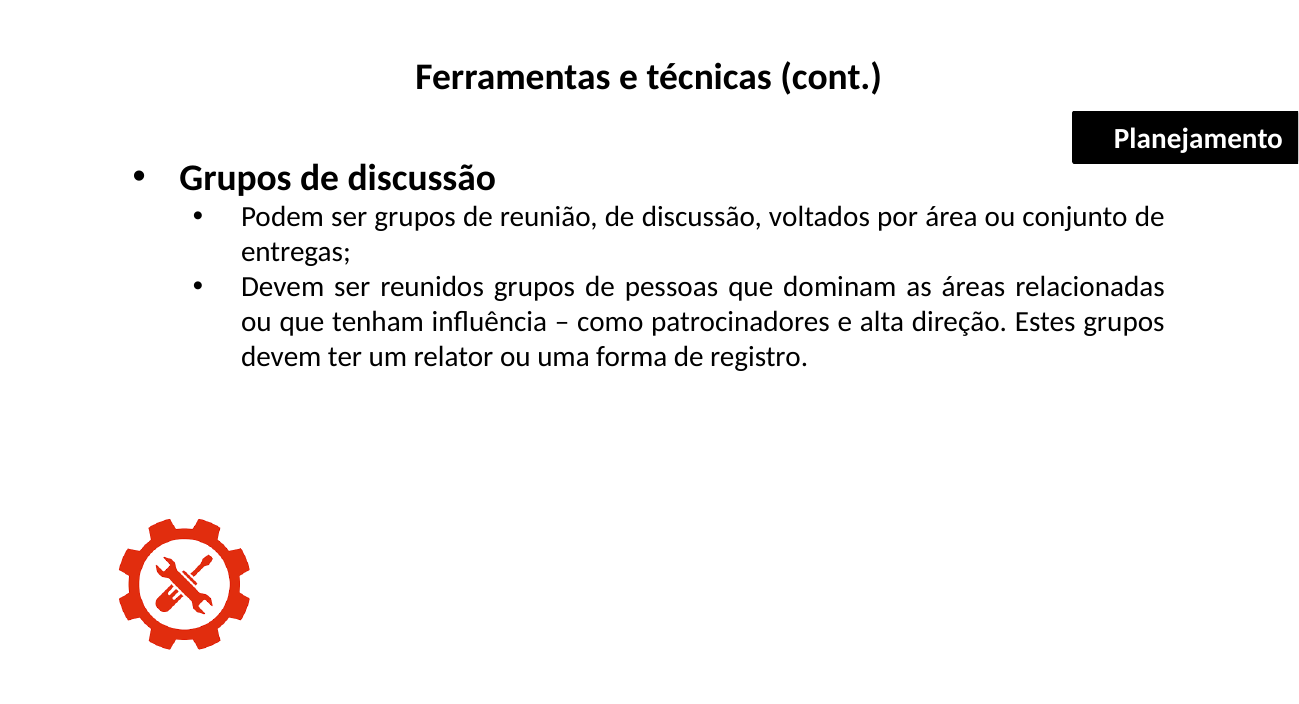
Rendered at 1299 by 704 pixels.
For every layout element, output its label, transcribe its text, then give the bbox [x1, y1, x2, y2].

picture [117, 517, 251, 651]
text_box Grupos de discussão Podem ser grupos de reunião, de discussão, voltados por área ou conjunto de entregas; Devem ser reunidos grupos de pessoas que dominam as áreas relacionadas ou que tenham influência – como patrocinadores e alta direção. Estes grupos devem ter um relator ou uma forma de registro. [117, 145, 1181, 383]
text_box Ferramentas e técnicas (cont.) [0, 44, 1299, 106]
text_box Planejamento [1074, 112, 1299, 162]
